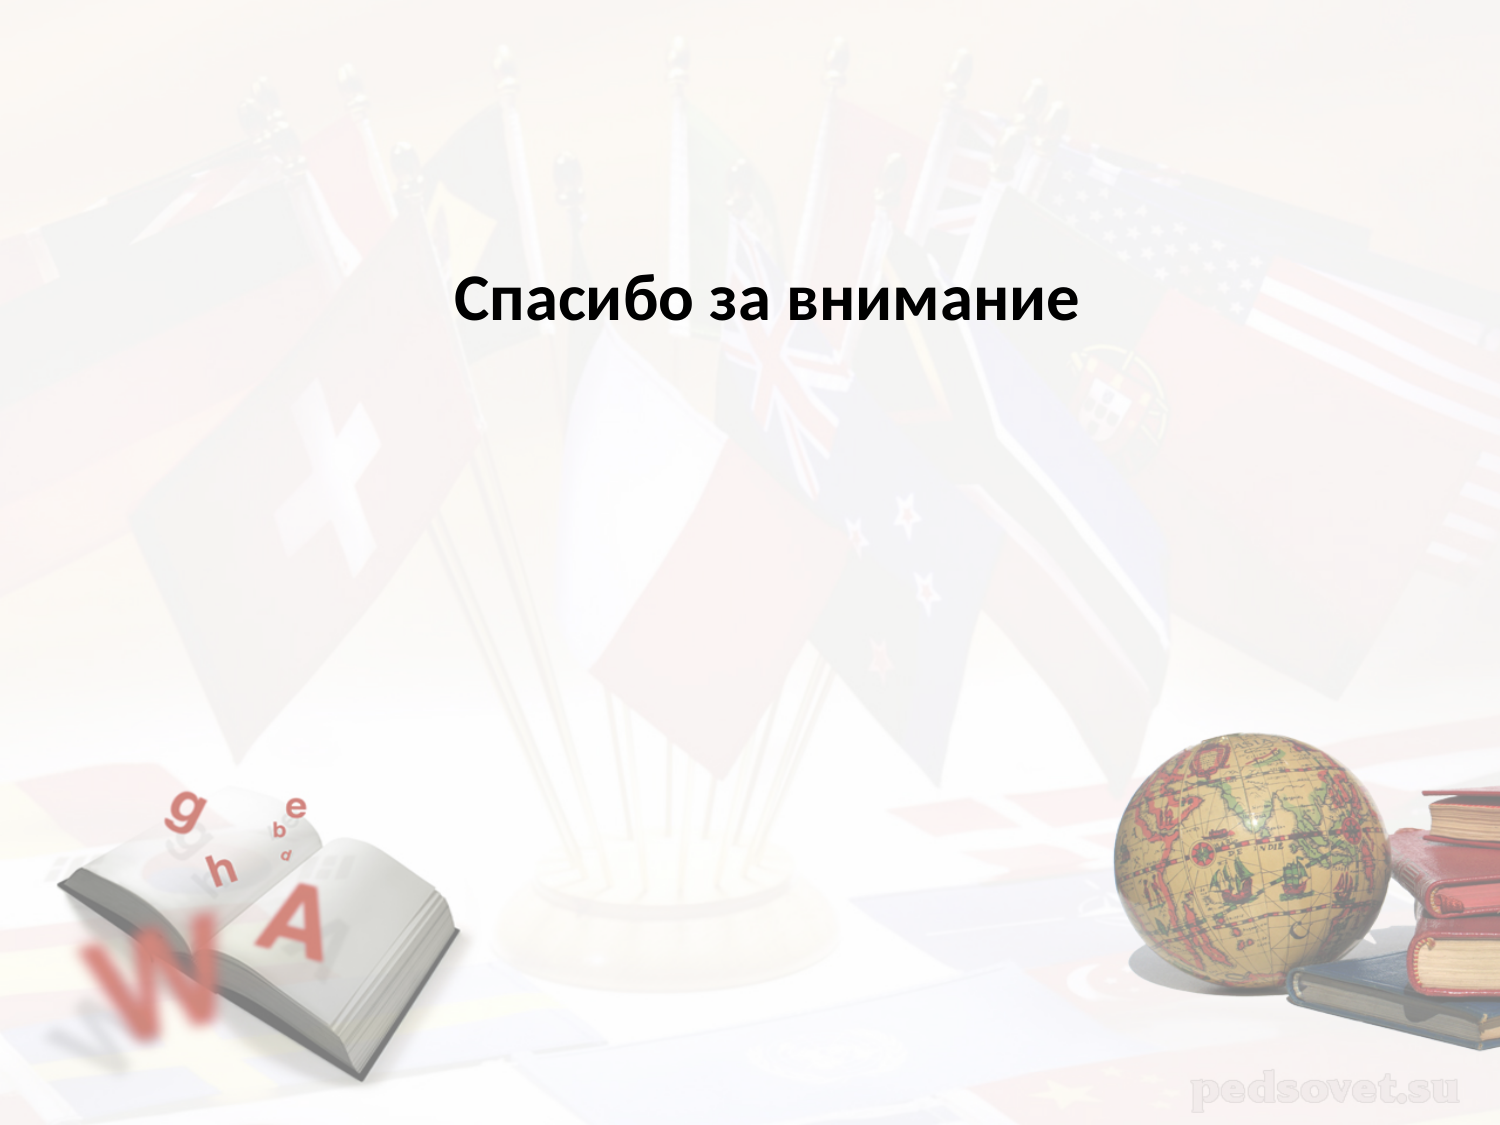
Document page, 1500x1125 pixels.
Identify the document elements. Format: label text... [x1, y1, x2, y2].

list Спасибо за внимание [246, 246, 1289, 575]
